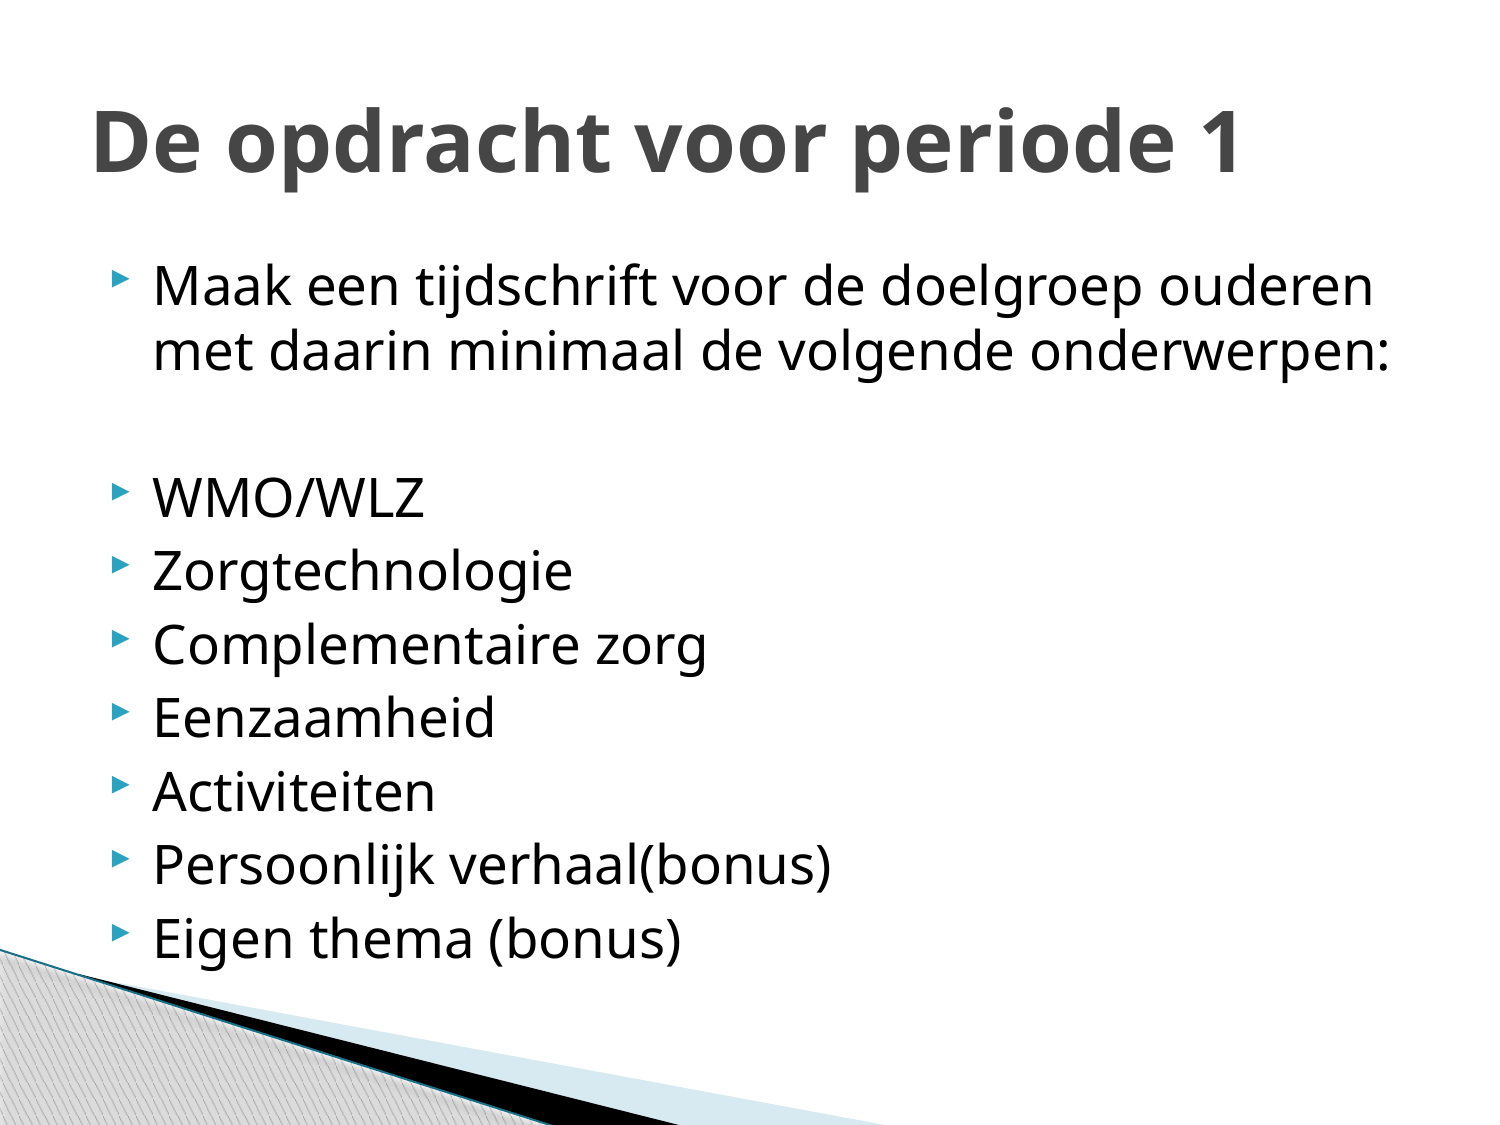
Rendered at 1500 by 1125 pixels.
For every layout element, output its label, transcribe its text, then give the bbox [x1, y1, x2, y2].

list Maak een tijdschrift voor de doelgroep ouderen met daarin minimaal de volgende onderwerpen: WMO/WLZ Zorgtechnologie Complementaire zorg Eenzaamheid Activiteiten Persoonlijk verhaal(bonus) Eigen thema (bonus) [75, 243, 1425, 986]
title De opdracht voor periode 1 [75, 45, 1425, 233]
